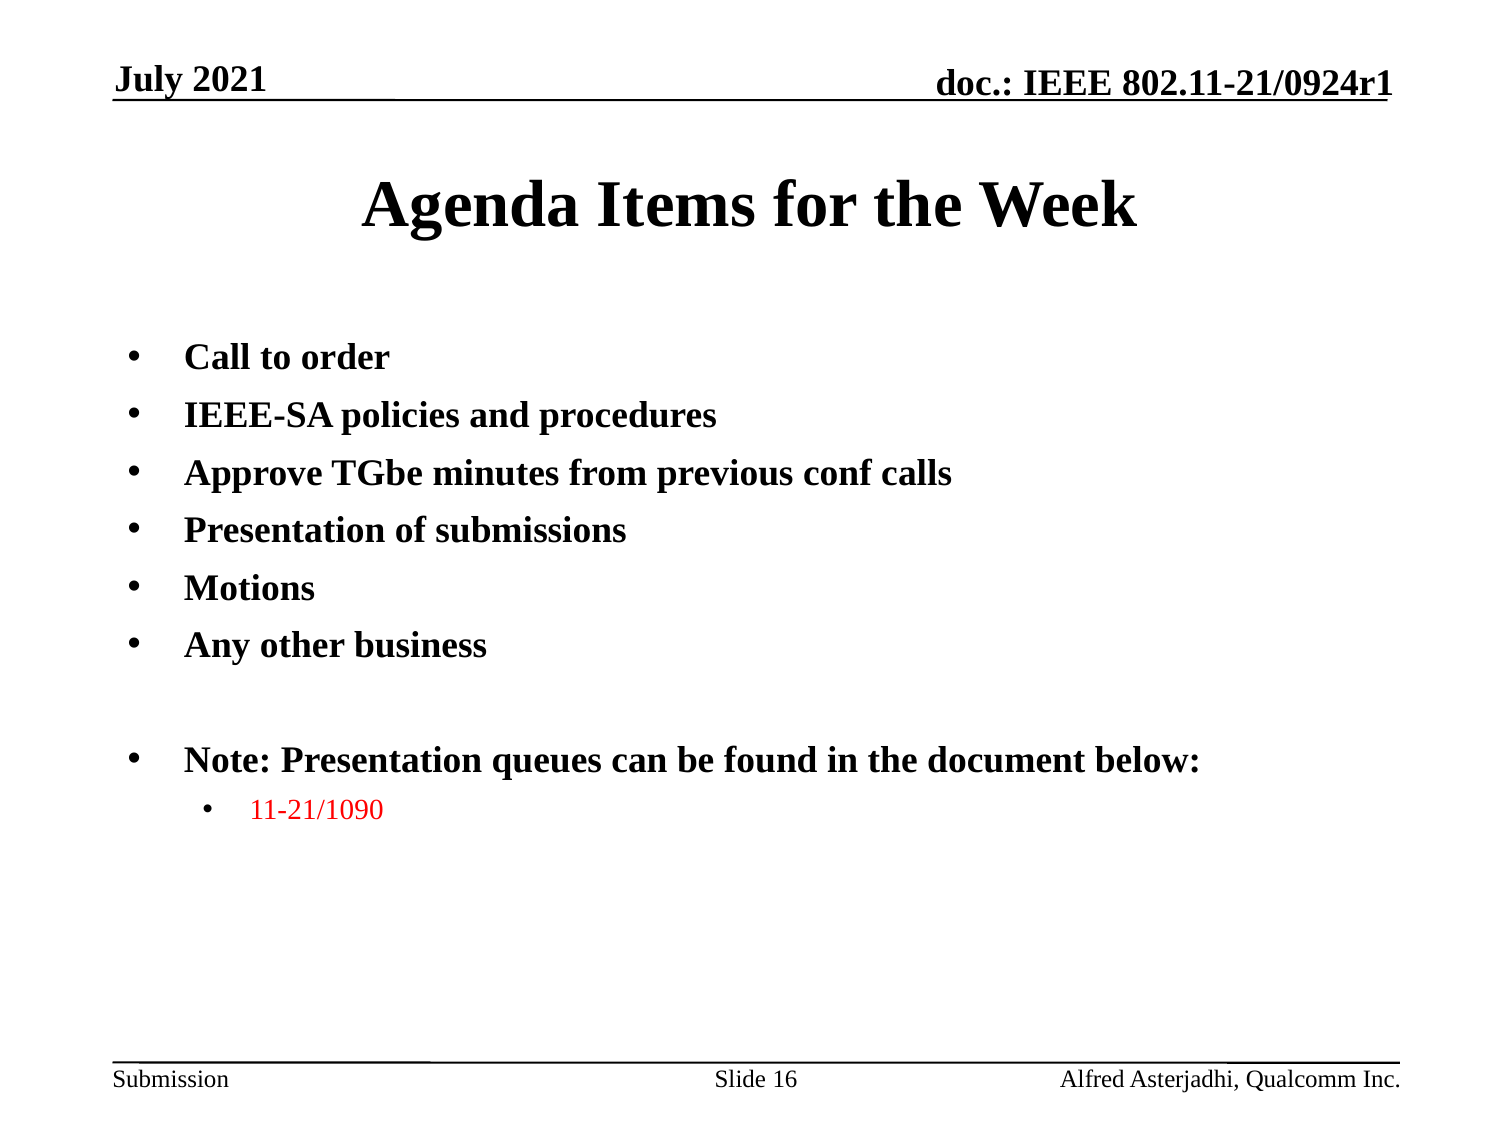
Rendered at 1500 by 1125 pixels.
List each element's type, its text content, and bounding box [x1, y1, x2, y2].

title Agenda Items for the Week [112, 112, 1388, 288]
list Call to order IEEE-SA policies and procedures Approve TGbe minutes from previous conf calls Presentation of submissions Motions Any other business Note: Presentation queues can be found in the document below: 11-21/1090 [112, 324, 1388, 1000]
slide_number Slide 16 [712, 1061, 800, 1123]
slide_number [114, 54, 493, 100]
footer Alfred Asterjadhi, Qualcomm Inc. [878, 1061, 1402, 1093]
